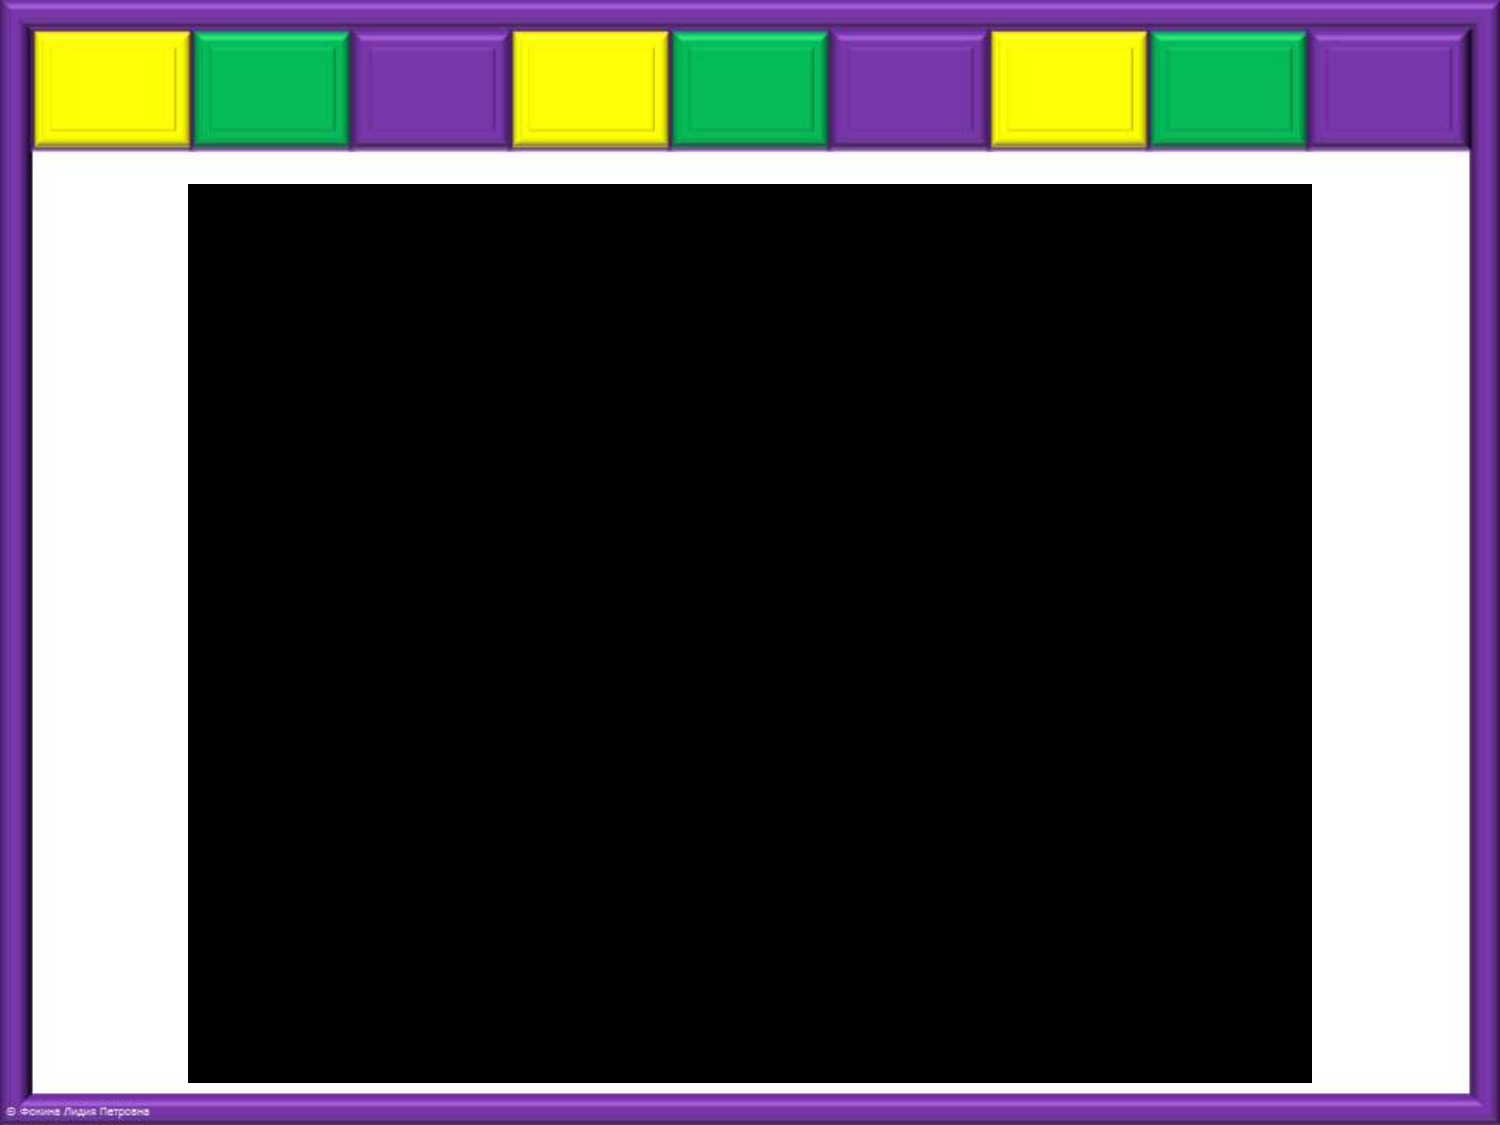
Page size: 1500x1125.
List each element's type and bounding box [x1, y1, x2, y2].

list [187, 183, 1313, 1084]
picture [0, 0, 1500, 1125]
